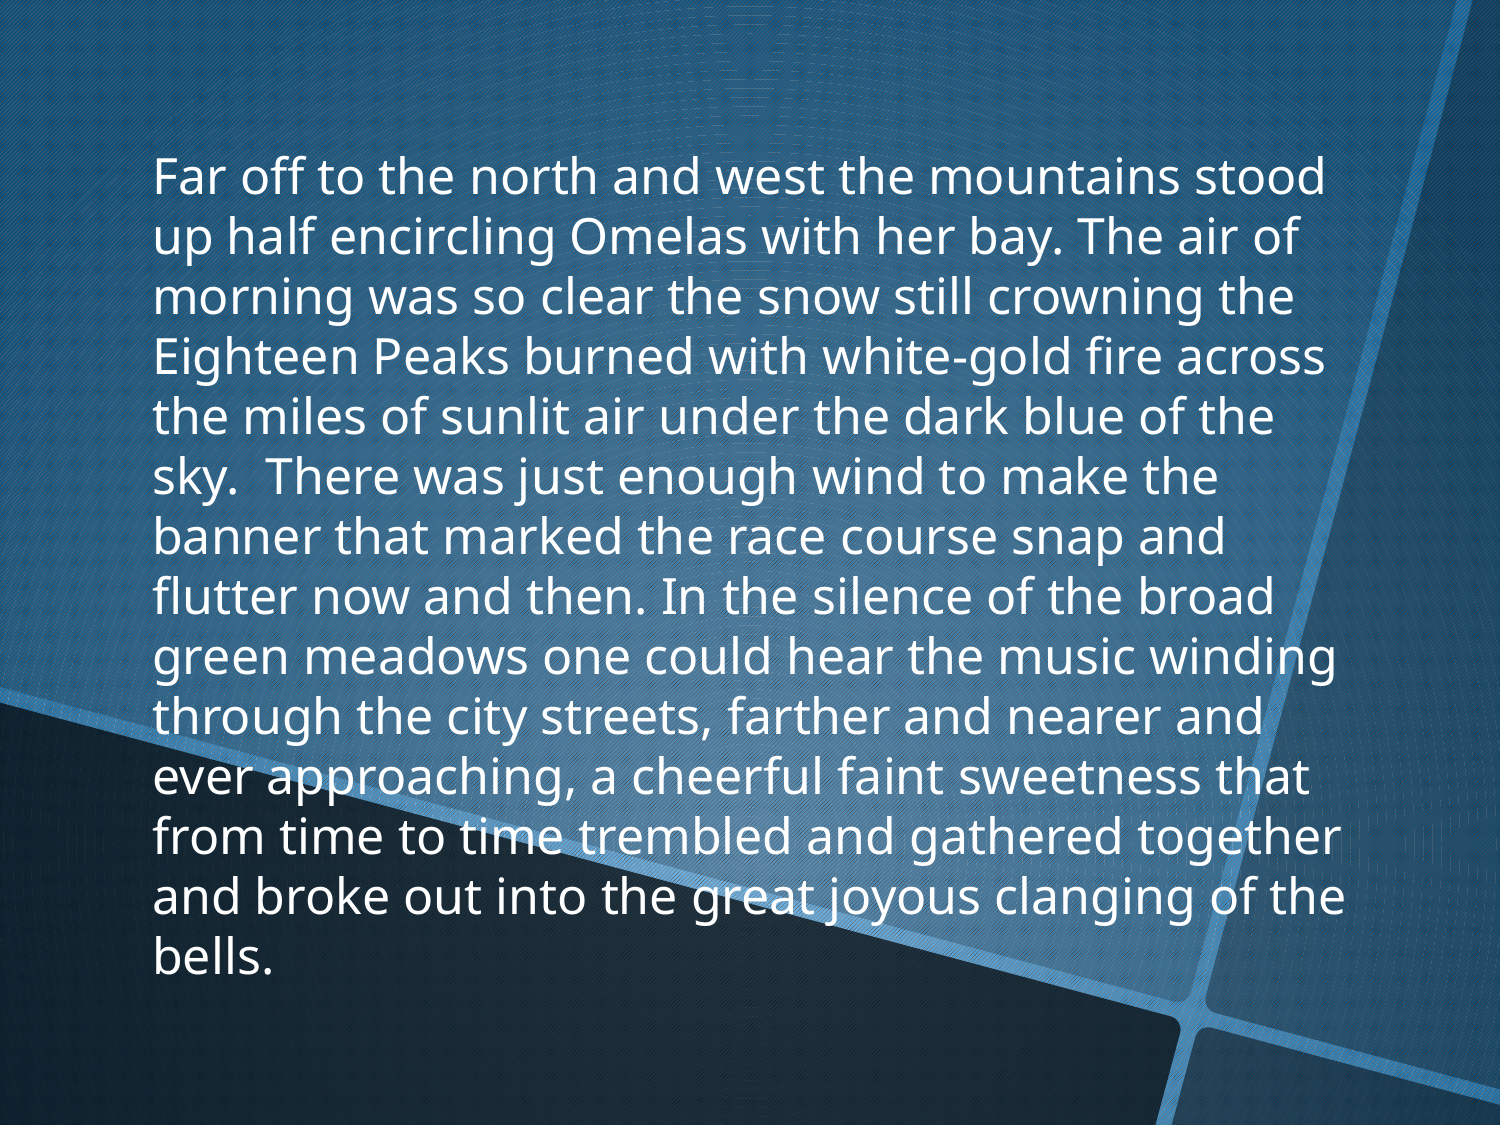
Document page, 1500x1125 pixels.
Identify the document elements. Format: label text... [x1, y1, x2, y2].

text_box Far off to the north and west the mountains stood up half encircling Omelas with her bay. The air of morning was so clear the snow still crowning the Eighteen Peaks burned with white-gold fire across the miles of sunlit air under the dark blue of the sky. There was just enough wind to make the banner that marked the race course snap and flutter now and then. In the silence of the broad green meadows one could hear the music winding through the city streets, farther and nearer and ever approaching, a cheerful faint sweetness that from time to time trembled and gathered together and broke out into the great joyous clanging of the bells. [137, 137, 1363, 993]
